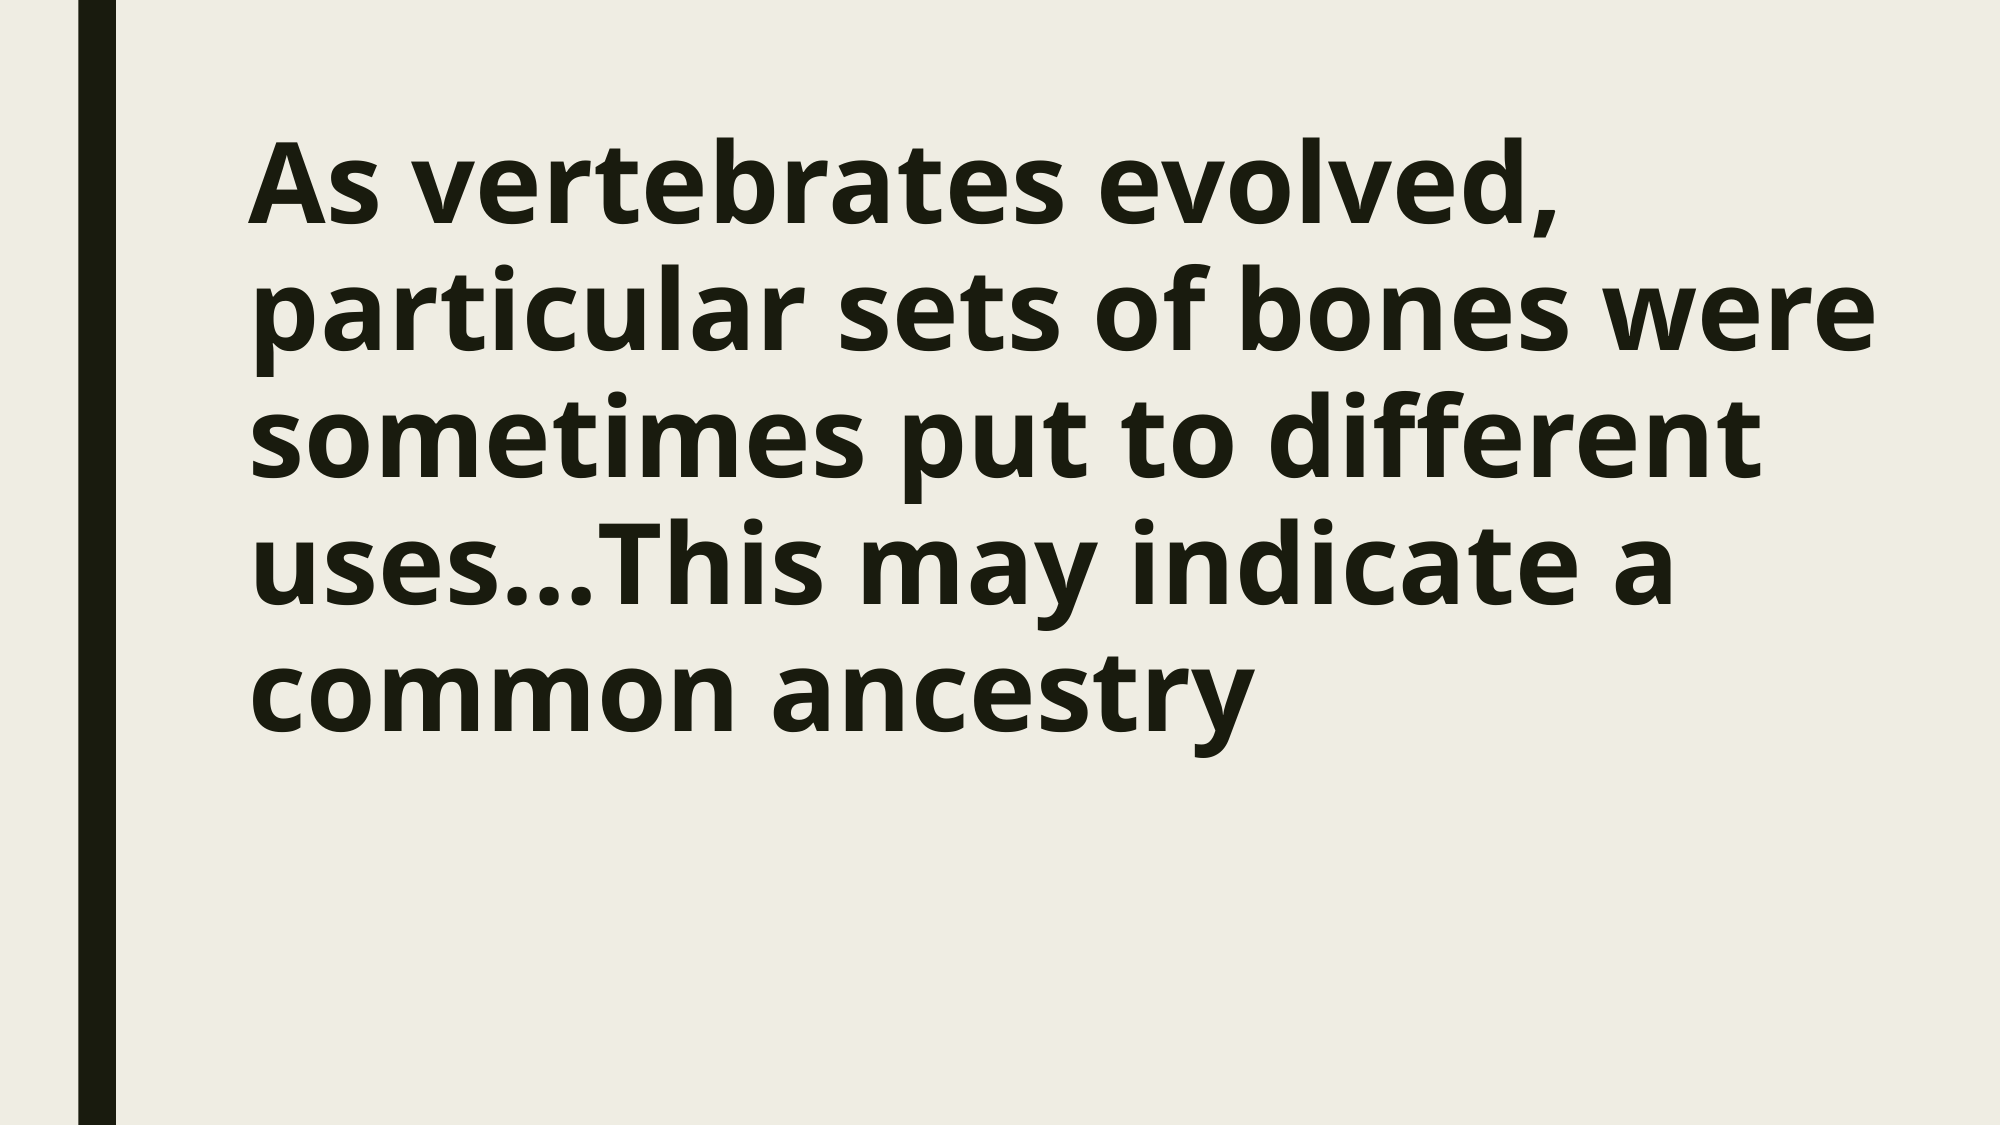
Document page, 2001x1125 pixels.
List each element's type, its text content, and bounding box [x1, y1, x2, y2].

list As vertebrates evolved, particular sets of bones were sometimes put to different uses…This may indicate a common ancestry [233, 114, 1924, 1054]
